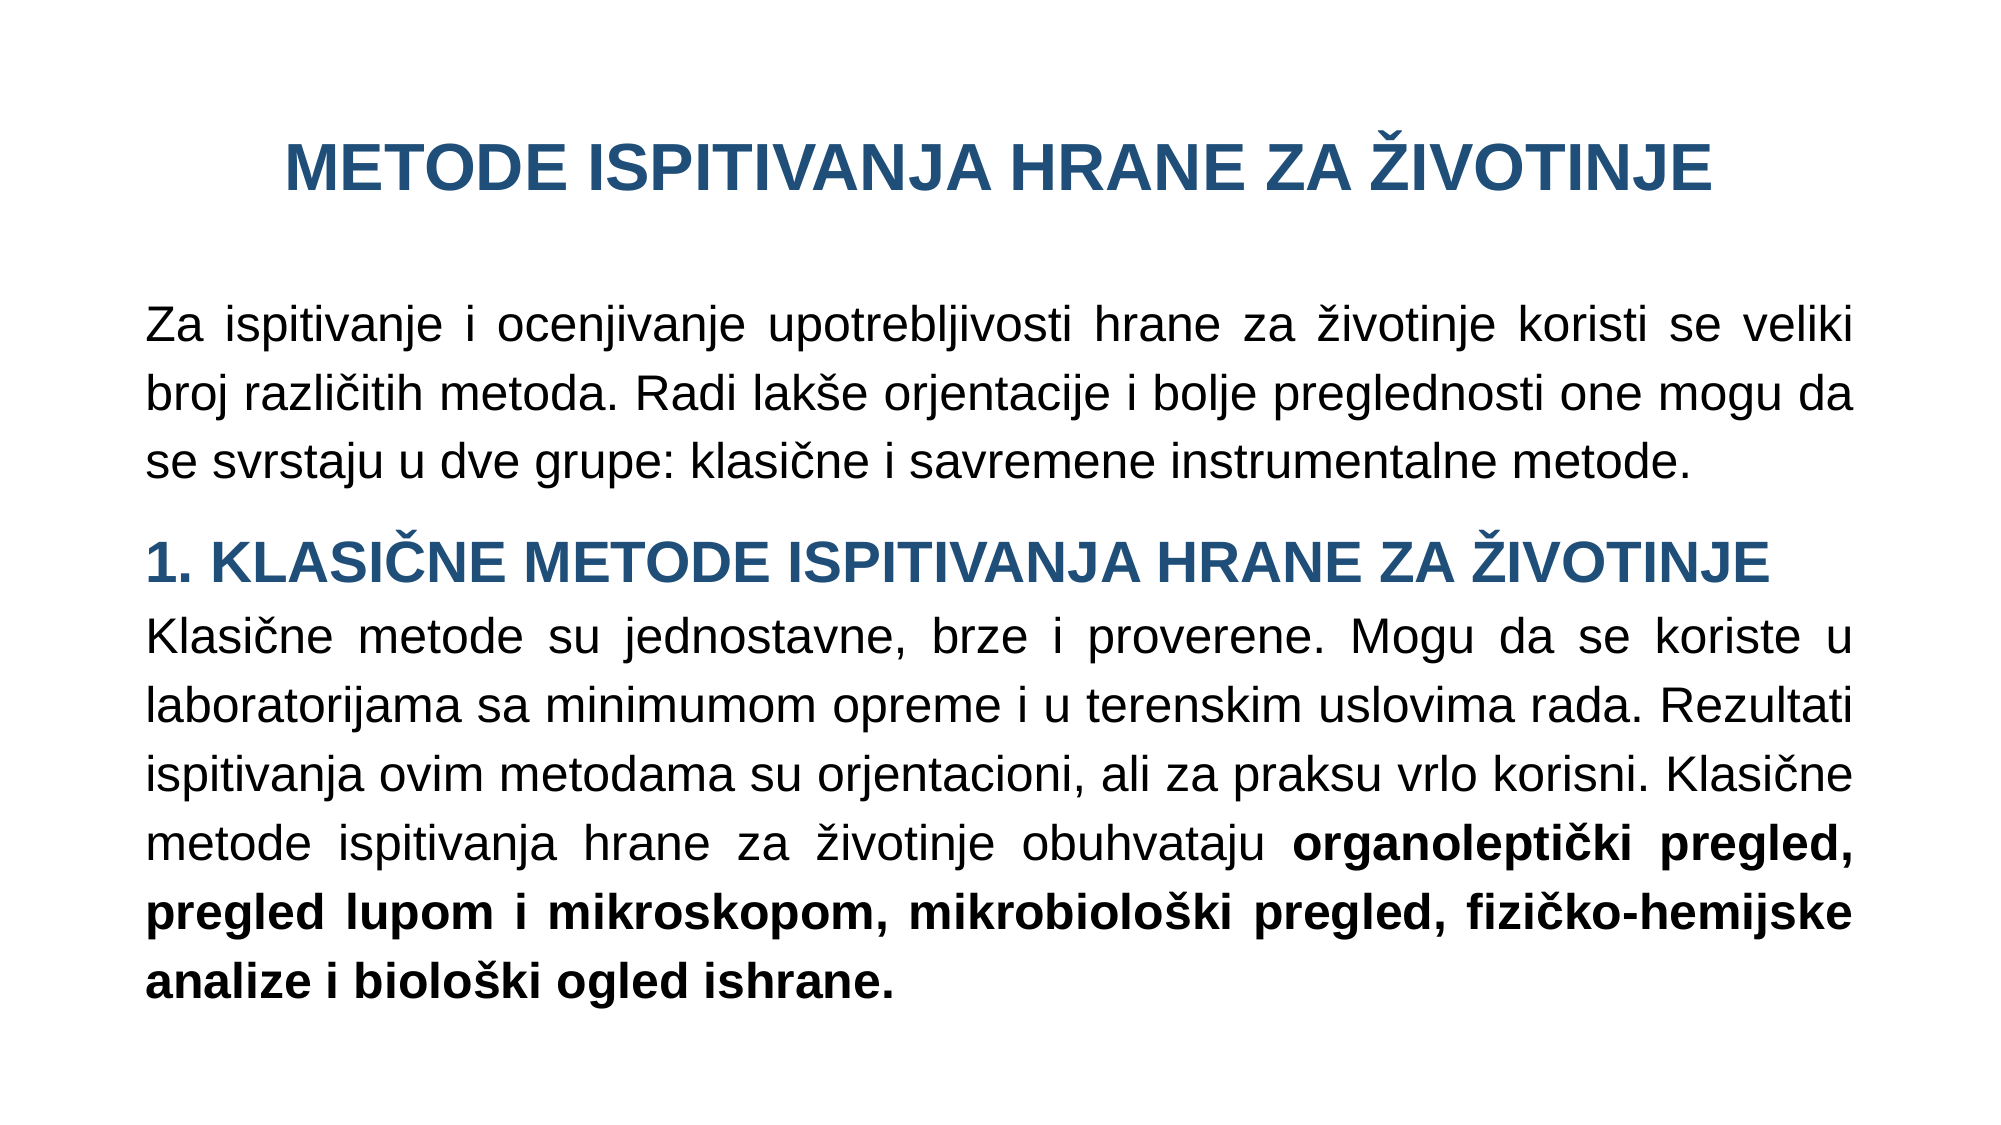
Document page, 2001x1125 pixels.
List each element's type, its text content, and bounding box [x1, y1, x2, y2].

text_box METODE ISPITIVANJA HRANE ZA ŽIVOTINJE Za ispitivanje i ocenjivanje upotrebljivosti hrane za životinje koristi se veliki broj različitih metoda. Radi lakše orjentacije i bolje preglednosti one mogu da se svrstaju u dve grupe: klasične i savremene instrumentalne metode. 1. KLASIČNE METODE ISPITIVANJA HRANE ZA ŽIVOTINJE Klasične metode su jednostavne, brze i proverene. Mogu da se koriste u laboratorijama sa minimumom opreme i u terenskim uslovima rada. Rezultati ispitivanja ovim metodama su orjentacioni, ali za praksu vrlo korisni. Klasične metode ispitivanja hrane za životinje obuhvataju organoleptički pregled, pregled lupom i mikroskopom, mikrobiološki pregled, fizičko-hemijske analize i biološki ogled ishrane. [130, 104, 1870, 1016]
